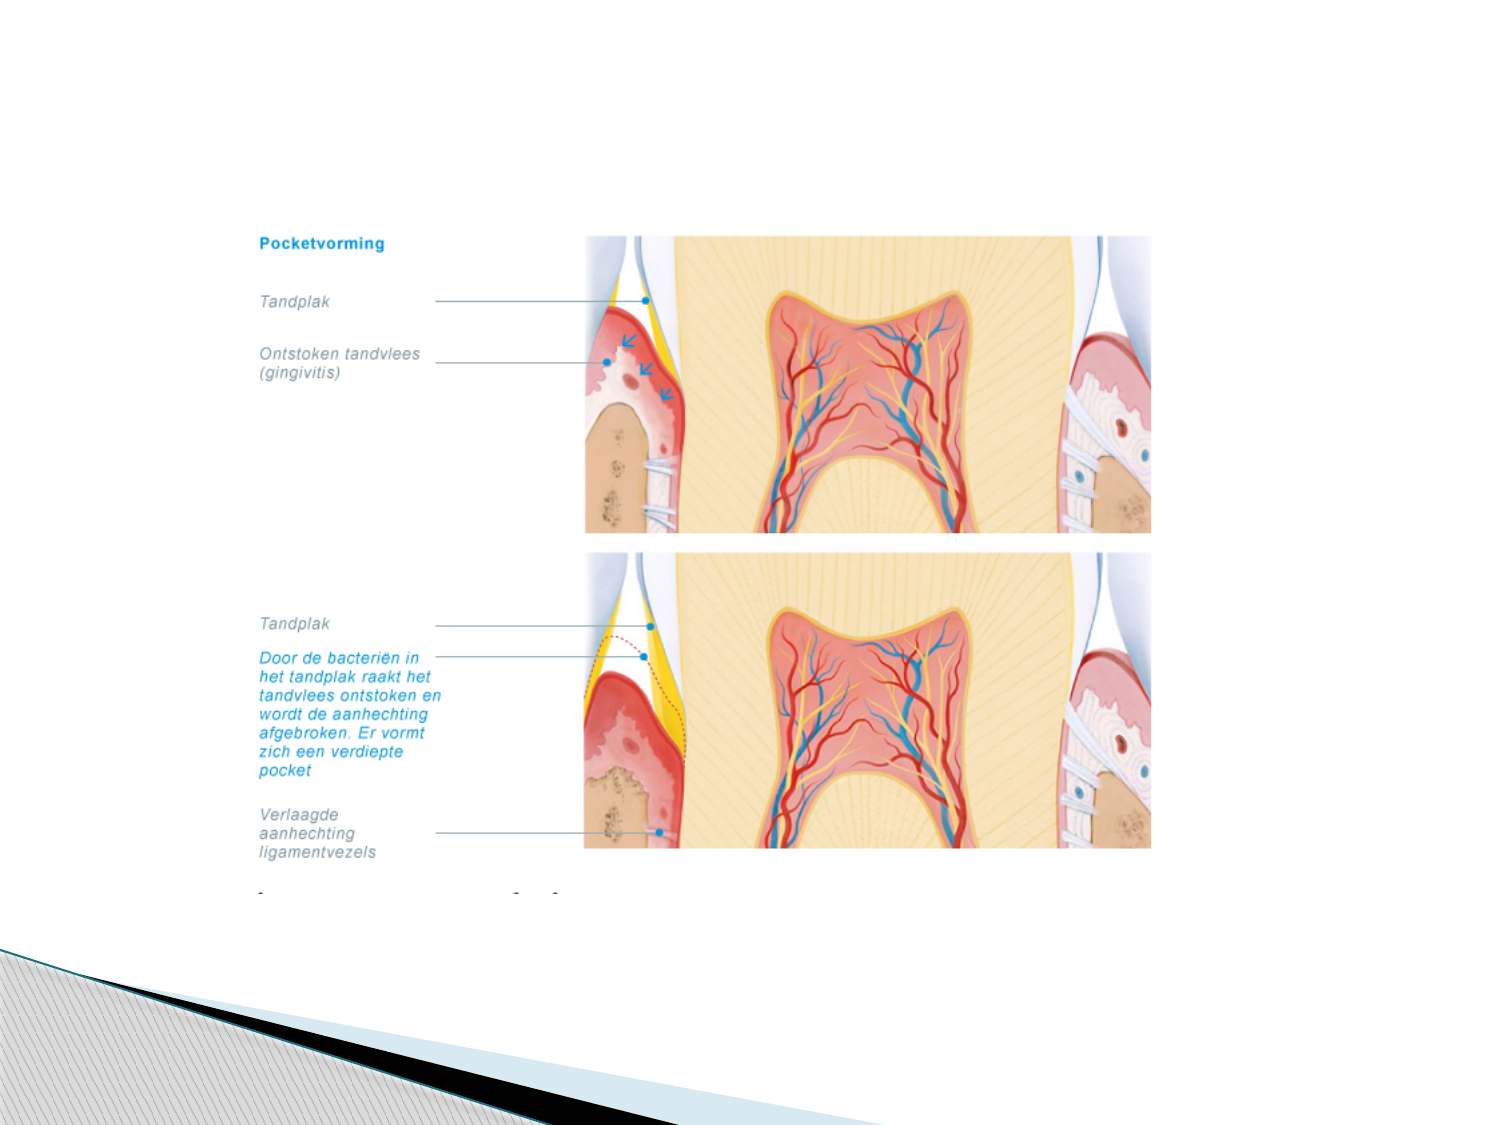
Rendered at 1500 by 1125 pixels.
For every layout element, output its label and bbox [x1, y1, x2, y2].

list [194, 207, 1352, 894]
